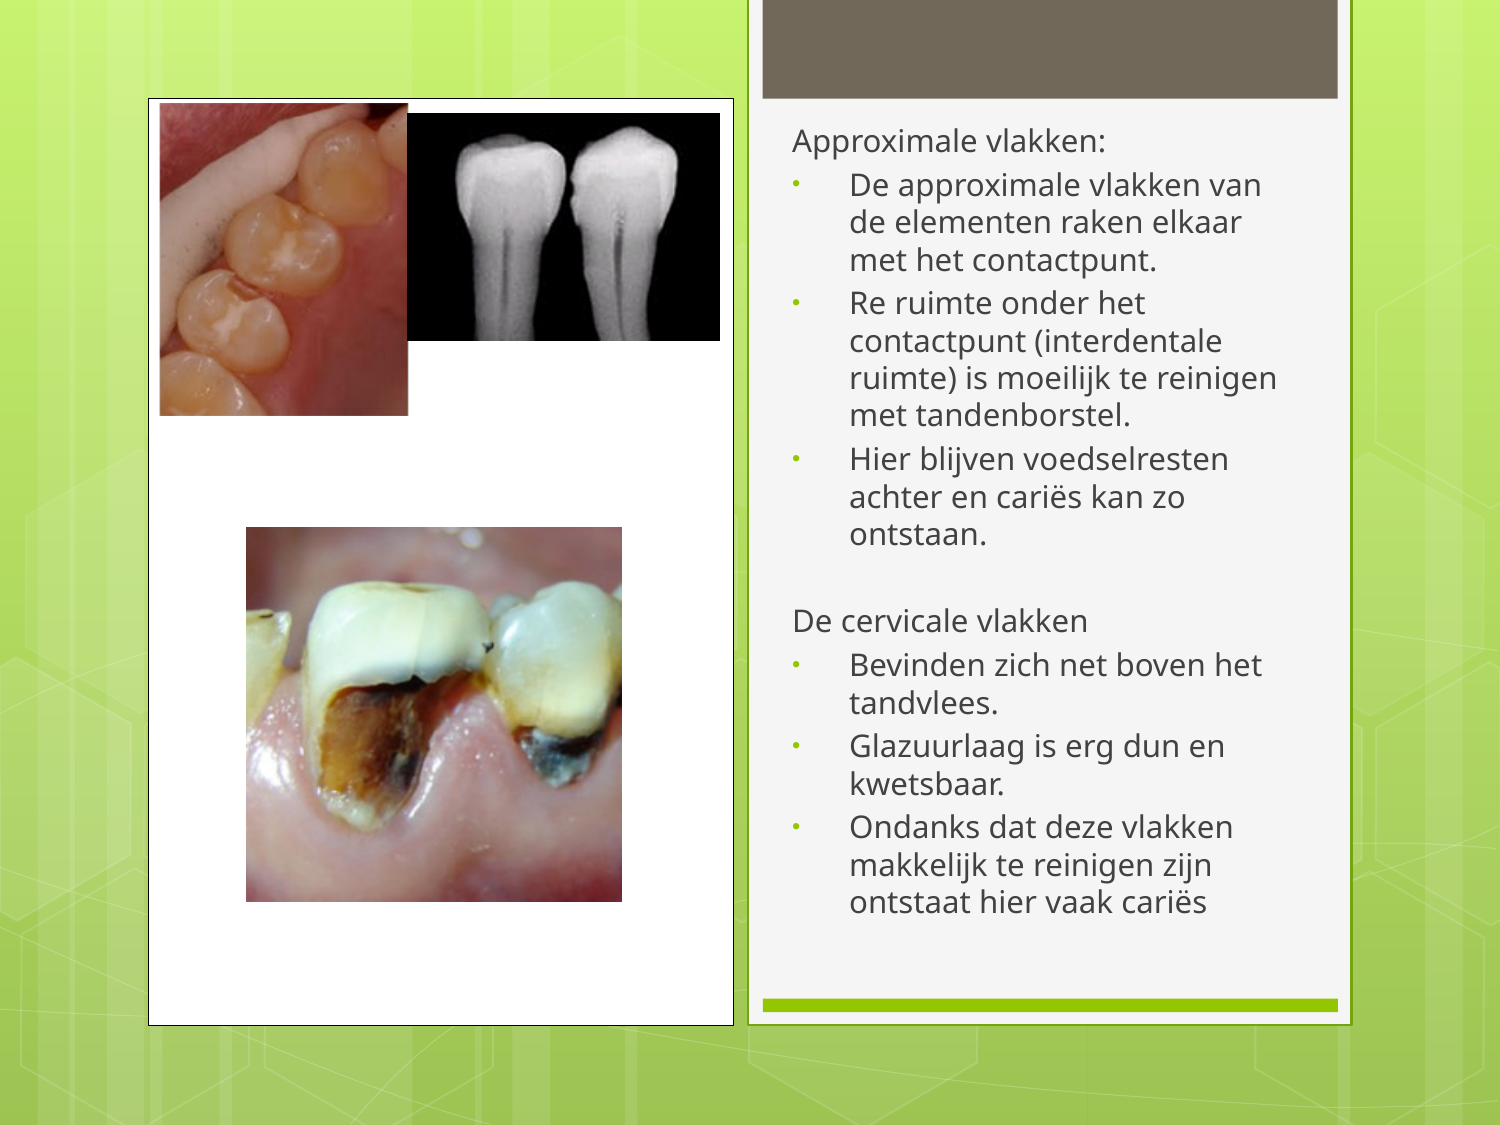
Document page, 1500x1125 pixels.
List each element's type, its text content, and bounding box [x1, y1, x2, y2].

picture [159, 103, 720, 416]
list Approximale vlakken: De approximale vlakken van de elementen raken elkaar met het contactpunt. Re ruimte onder het contactpunt (interdentale ruimte) is moeilijk te reinigen met tandenborstel. Hier blijven voedselresten achter en cariës kan zo ontstaan. De cervicale vlakken Bevinden zich net boven het tandvlees. Glazuurlaag is erg dun en kwetsbaar. Ondanks dat deze vlakken makkelijk te reinigen zijn ontstaat hier vaak cariës [776, 113, 1319, 928]
picture [246, 526, 622, 903]
